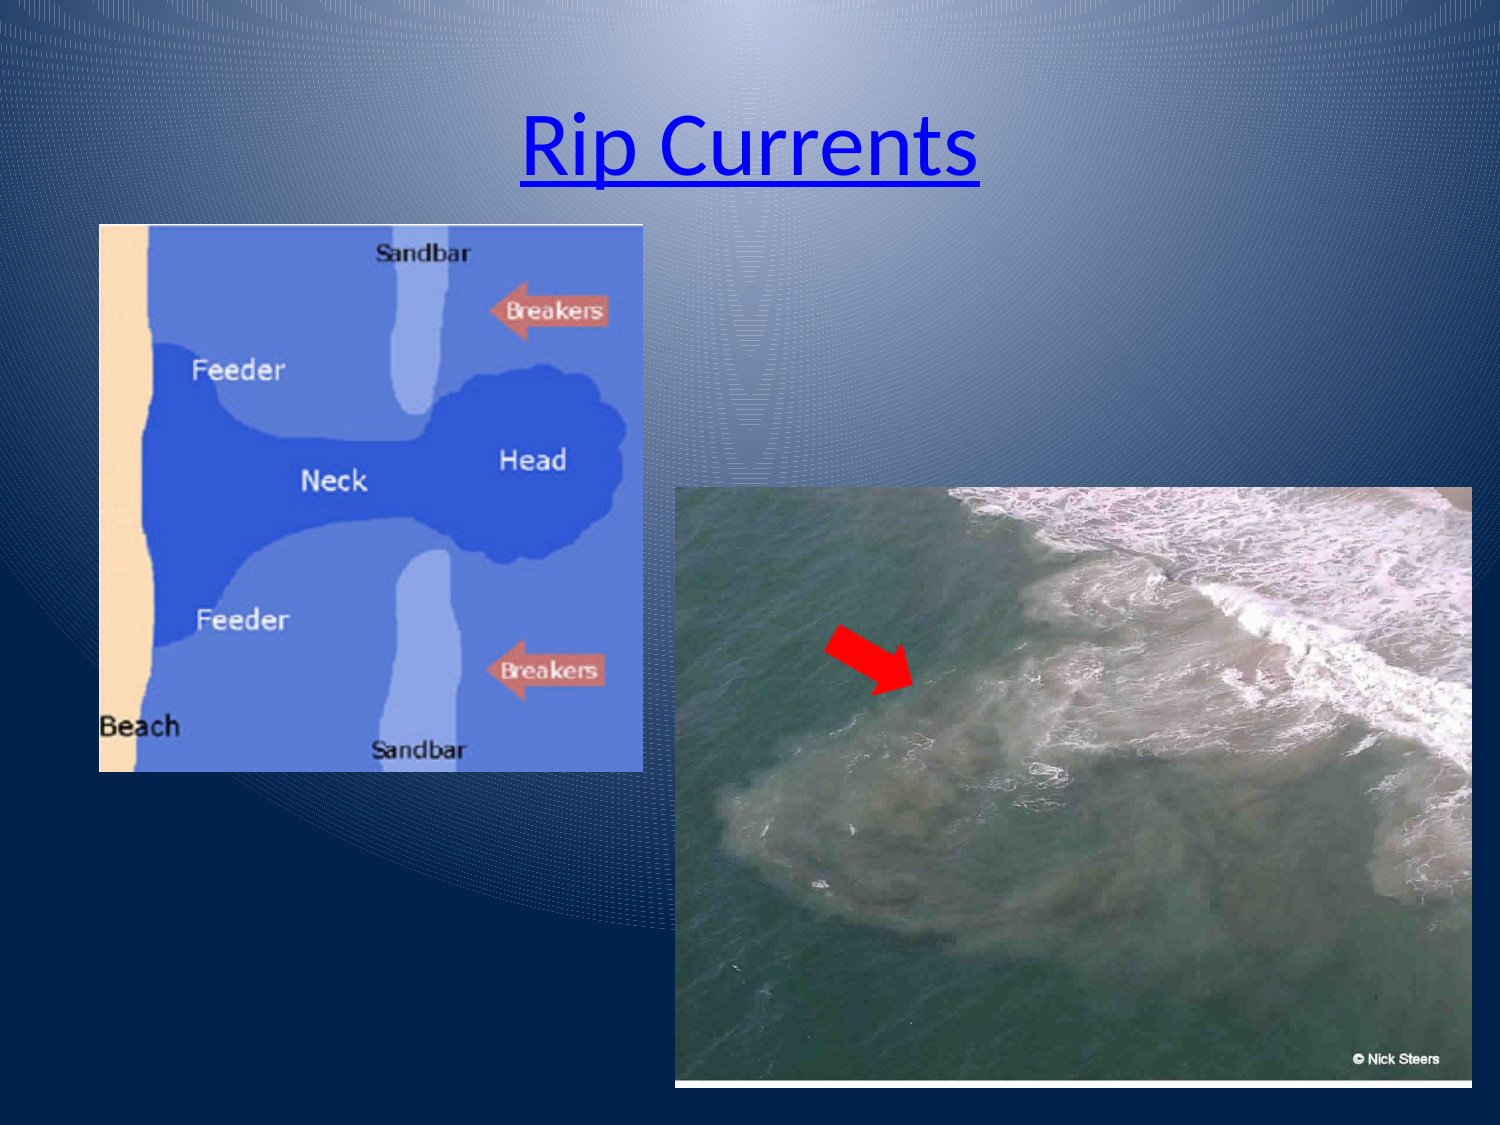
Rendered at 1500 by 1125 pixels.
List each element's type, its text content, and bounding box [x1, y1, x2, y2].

title Rip Currents [75, 45, 1425, 233]
picture [674, 487, 1473, 1088]
picture [99, 224, 643, 772]
